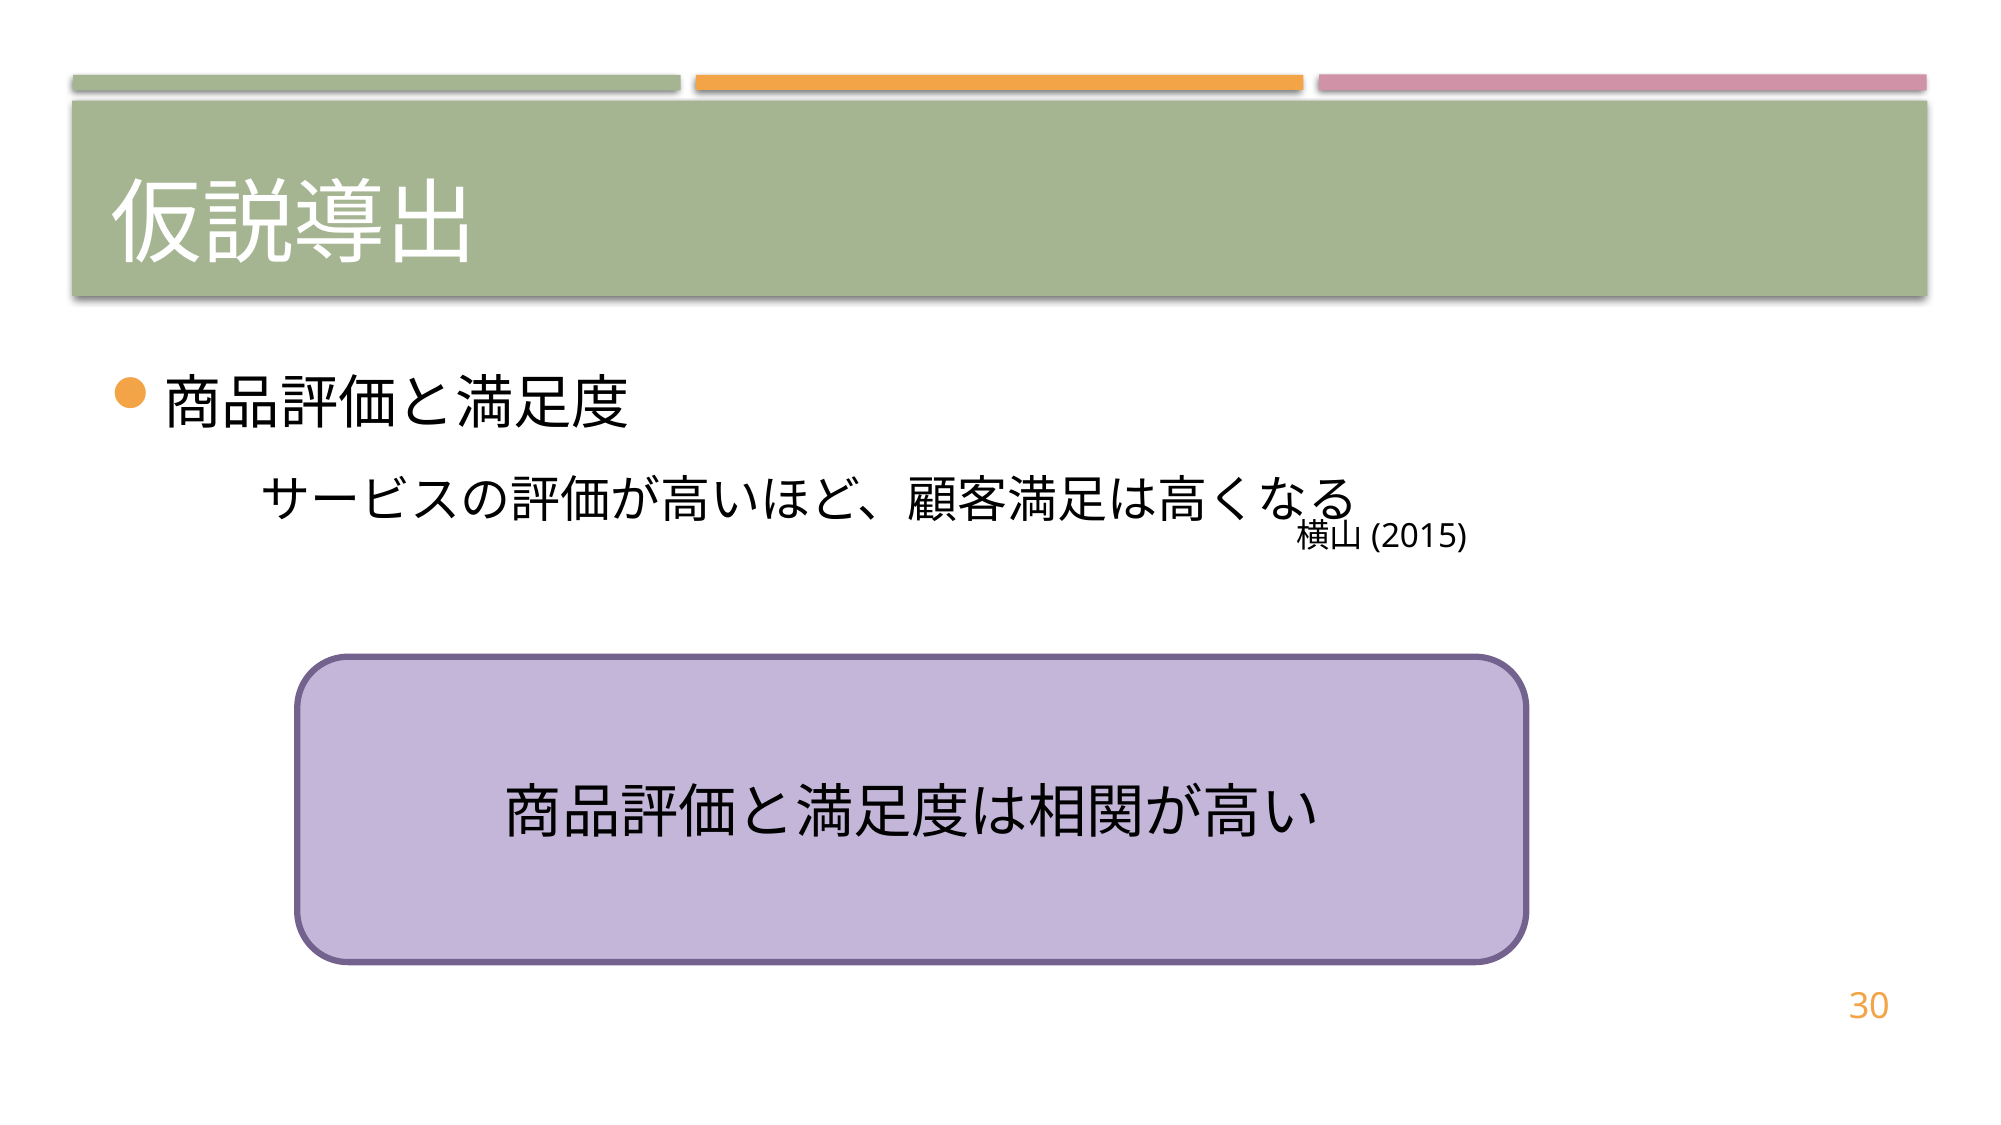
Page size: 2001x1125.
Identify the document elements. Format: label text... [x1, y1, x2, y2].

text_box 商品評価と満足度は相関が高い [295, 654, 1529, 964]
text_box 横山(2015) [1281, 506, 1482, 562]
title 仮説導出 [95, 115, 1905, 282]
slide_number 30 [1732, 977, 1905, 1037]
list 商品評価と満足度 サービスの評価が高いほど、顧客満足は高くなる [95, 357, 1905, 962]
